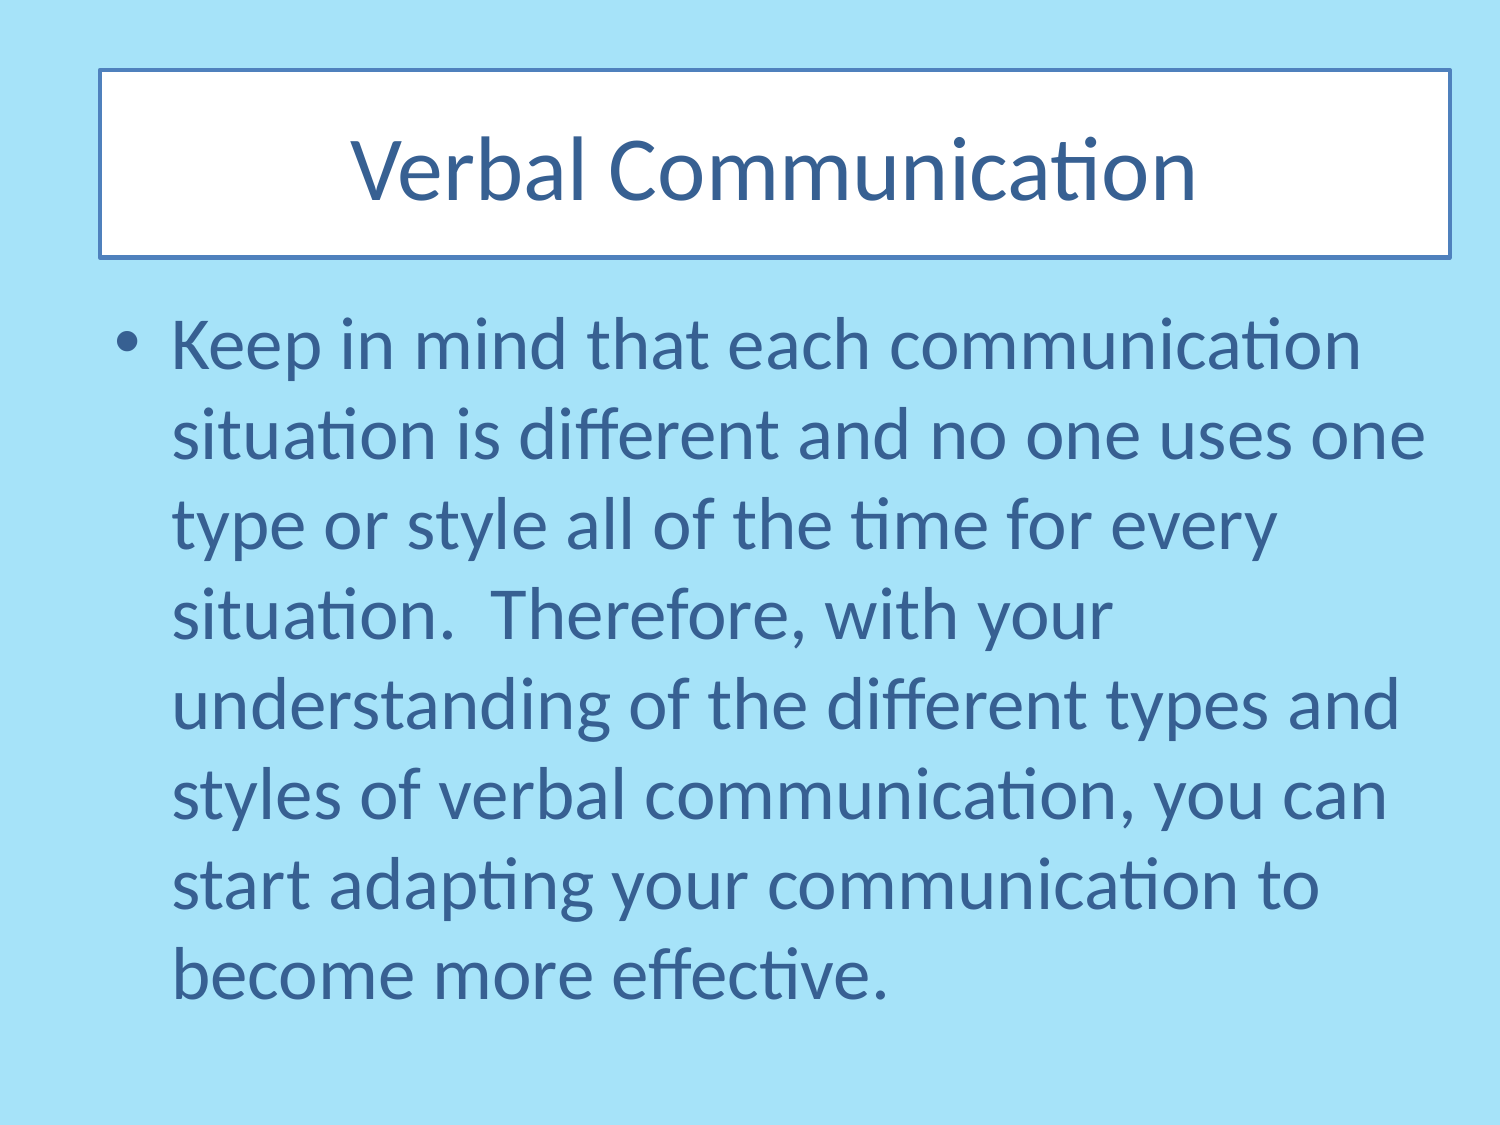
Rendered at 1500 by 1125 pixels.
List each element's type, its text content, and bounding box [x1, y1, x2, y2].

text_box Verbal Communication [98, 68, 1452, 260]
text_box Keep in mind that each communication situation is different and no one uses one type or style all of the time for every situation. Therefore, with your understanding of the different types and styles of verbal communication, you can start adapting your communication to become more effective. [99, 287, 1450, 1113]
